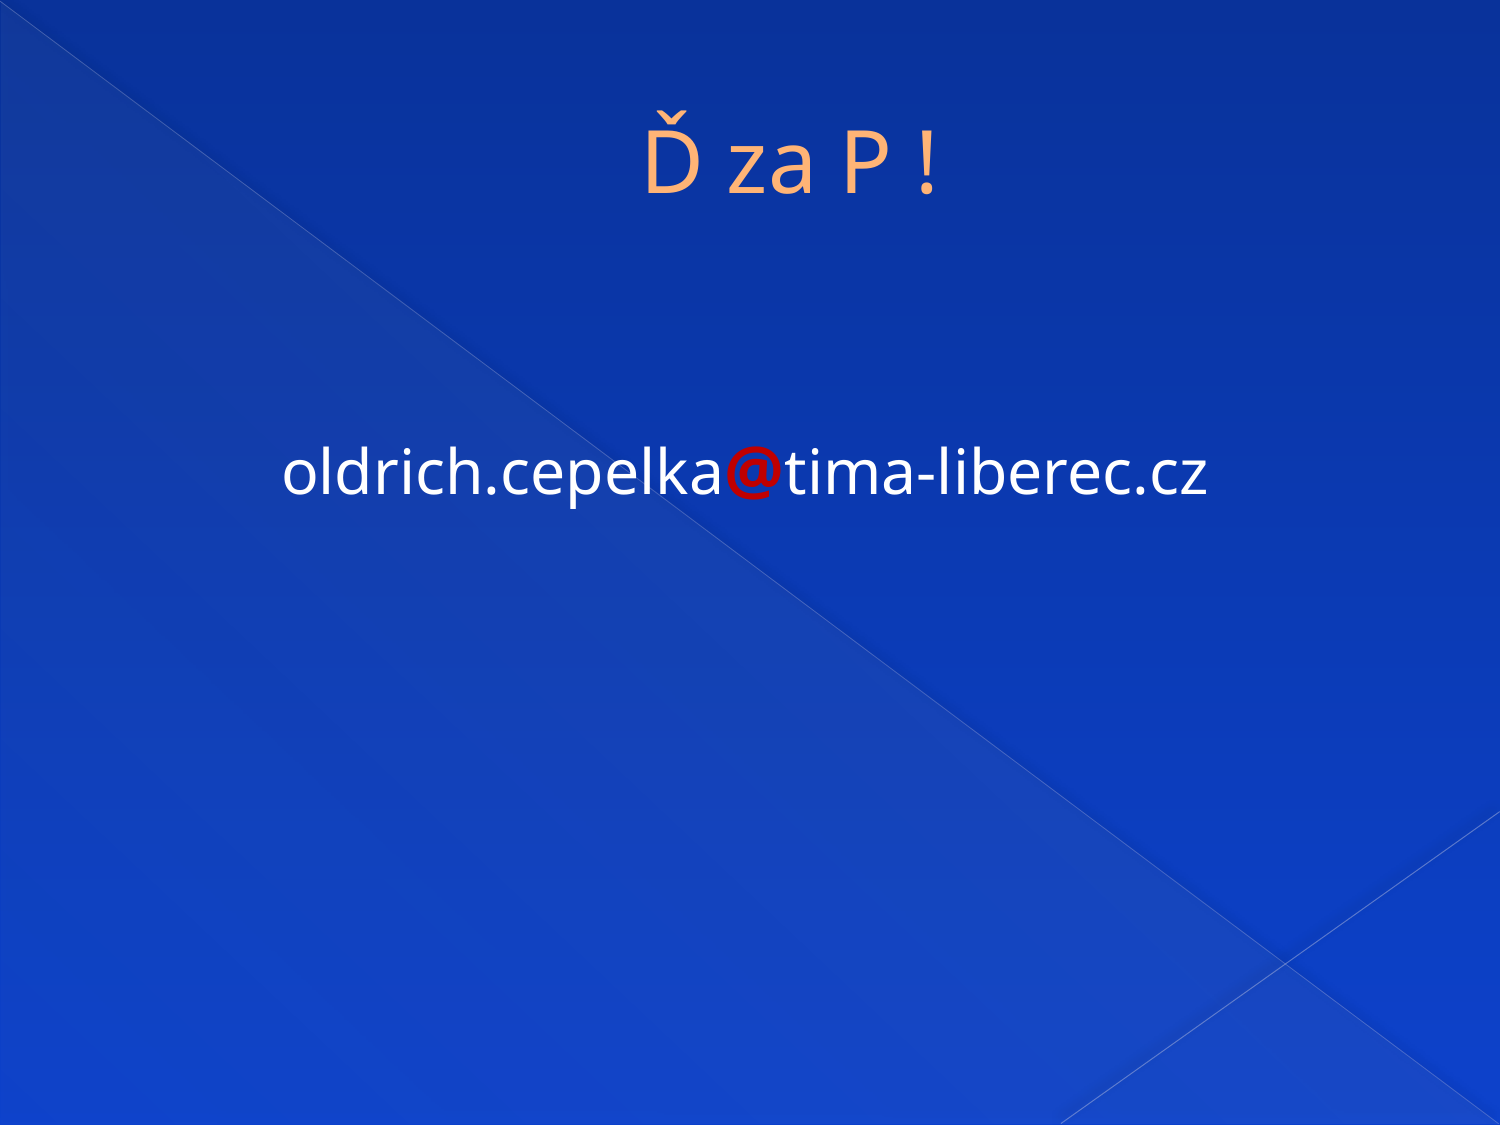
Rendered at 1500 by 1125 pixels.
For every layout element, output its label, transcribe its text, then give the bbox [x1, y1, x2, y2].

list oldrich.cepelka@tima-liberec.cz [64, 420, 1415, 858]
title Ď za P ! [75, 43, 1425, 274]
